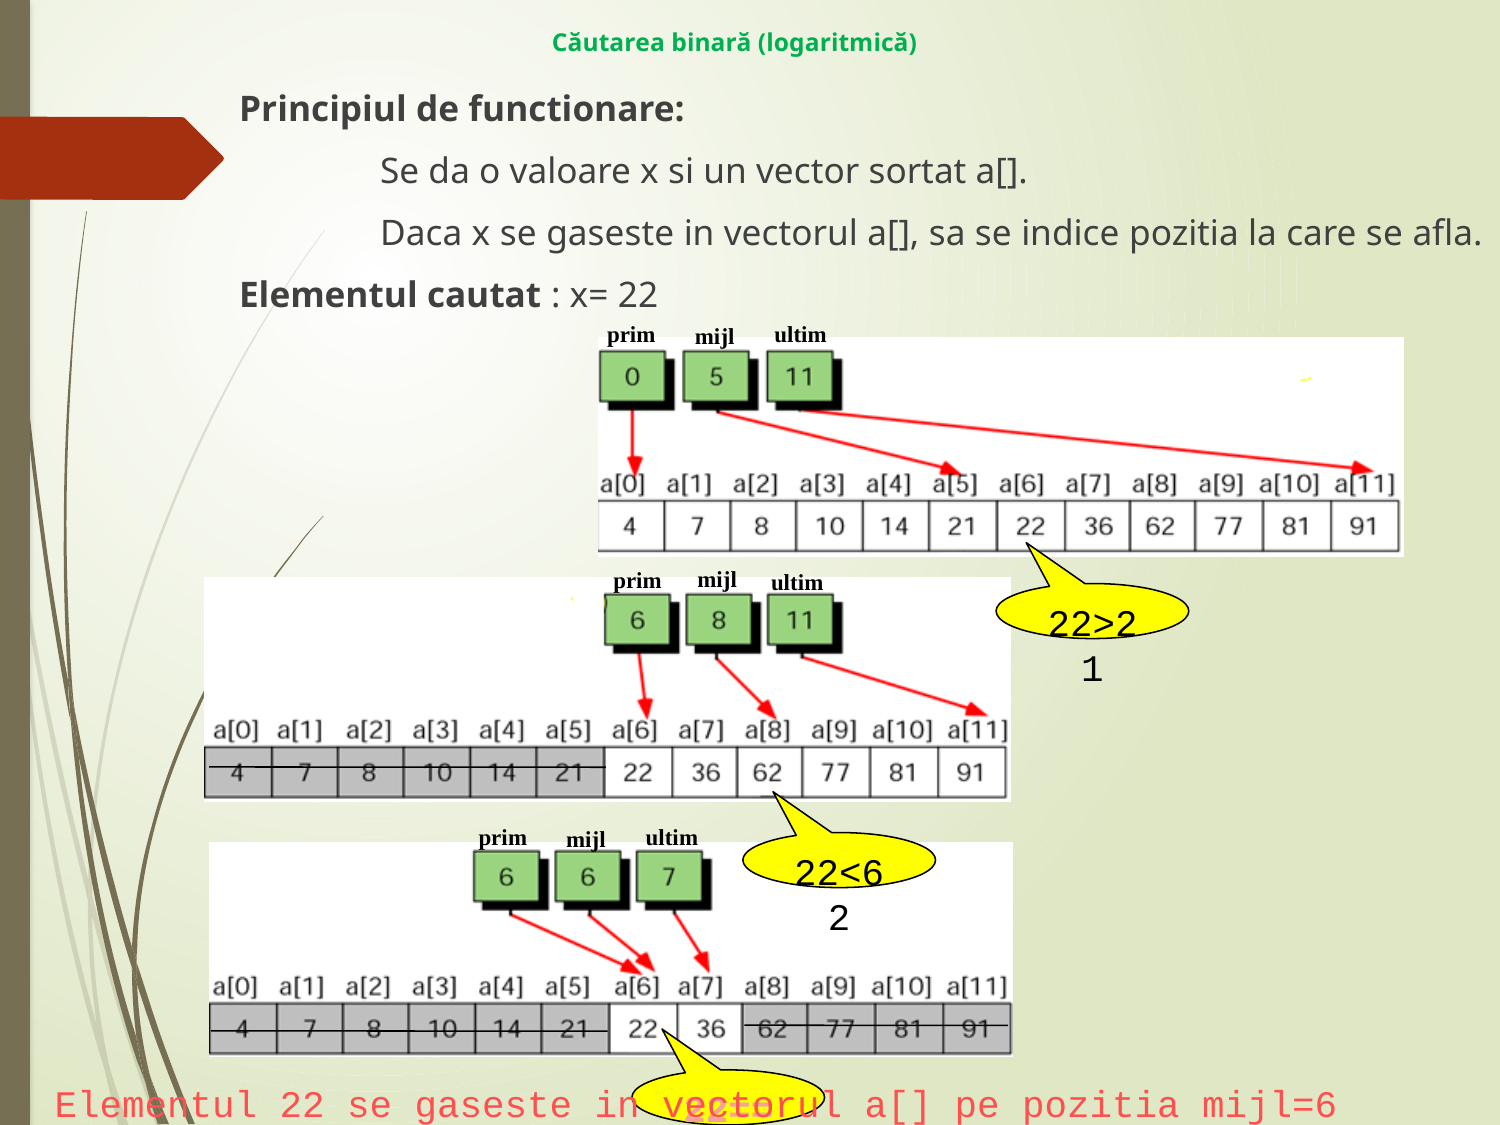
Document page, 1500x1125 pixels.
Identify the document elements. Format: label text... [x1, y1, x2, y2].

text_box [204, 556, 1012, 802]
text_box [592, 311, 1404, 557]
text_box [209, 814, 1014, 1057]
title Căutarea binară (logaritmică) [0, 18, 1479, 94]
text_box 22>21 [1016, 566, 1189, 639]
list Principiul de functionare: Se da o valoare x si un vector sortat a[]. Daca x se gaseste in vectorul a[], sa se indice pozitia la care se afla. Elementul cautat : x= 22 [224, 79, 1500, 333]
text_box 22==22 [681, 1066, 766, 1072]
text_box Elementul 22 se gaseste in vectorul a[] pe pozitia mijl=6 [0, 1072, 1392, 1125]
